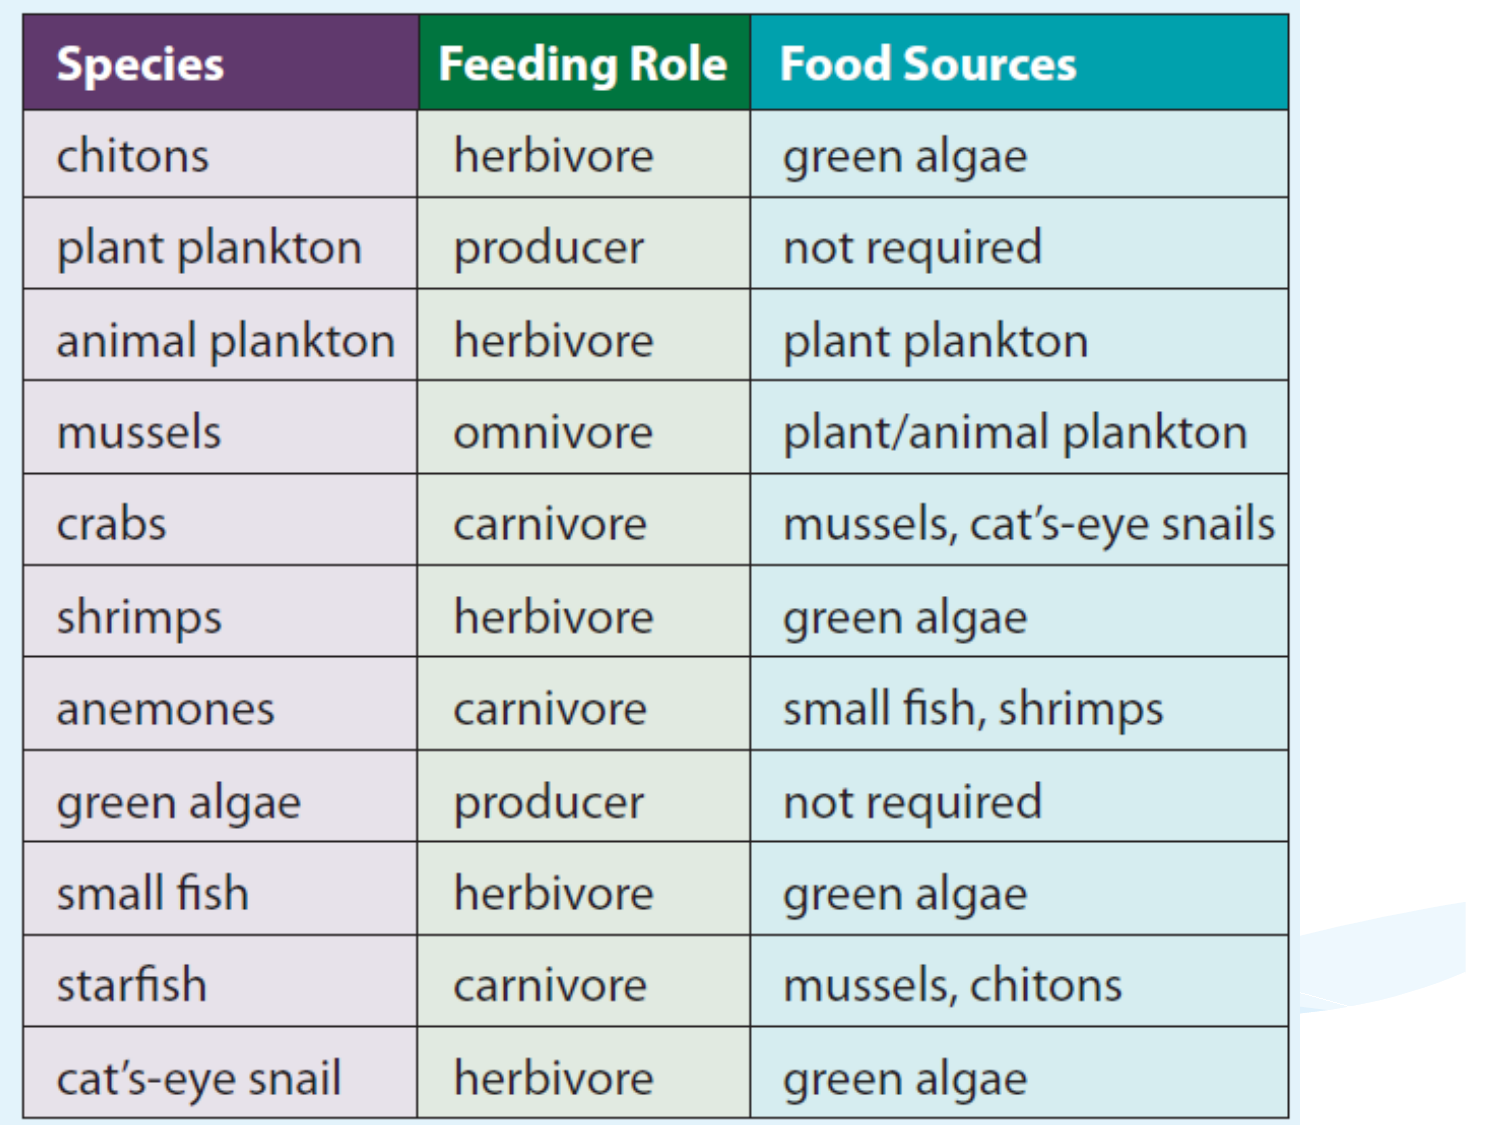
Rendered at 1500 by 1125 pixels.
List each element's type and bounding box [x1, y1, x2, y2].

picture [0, 0, 1301, 1125]
